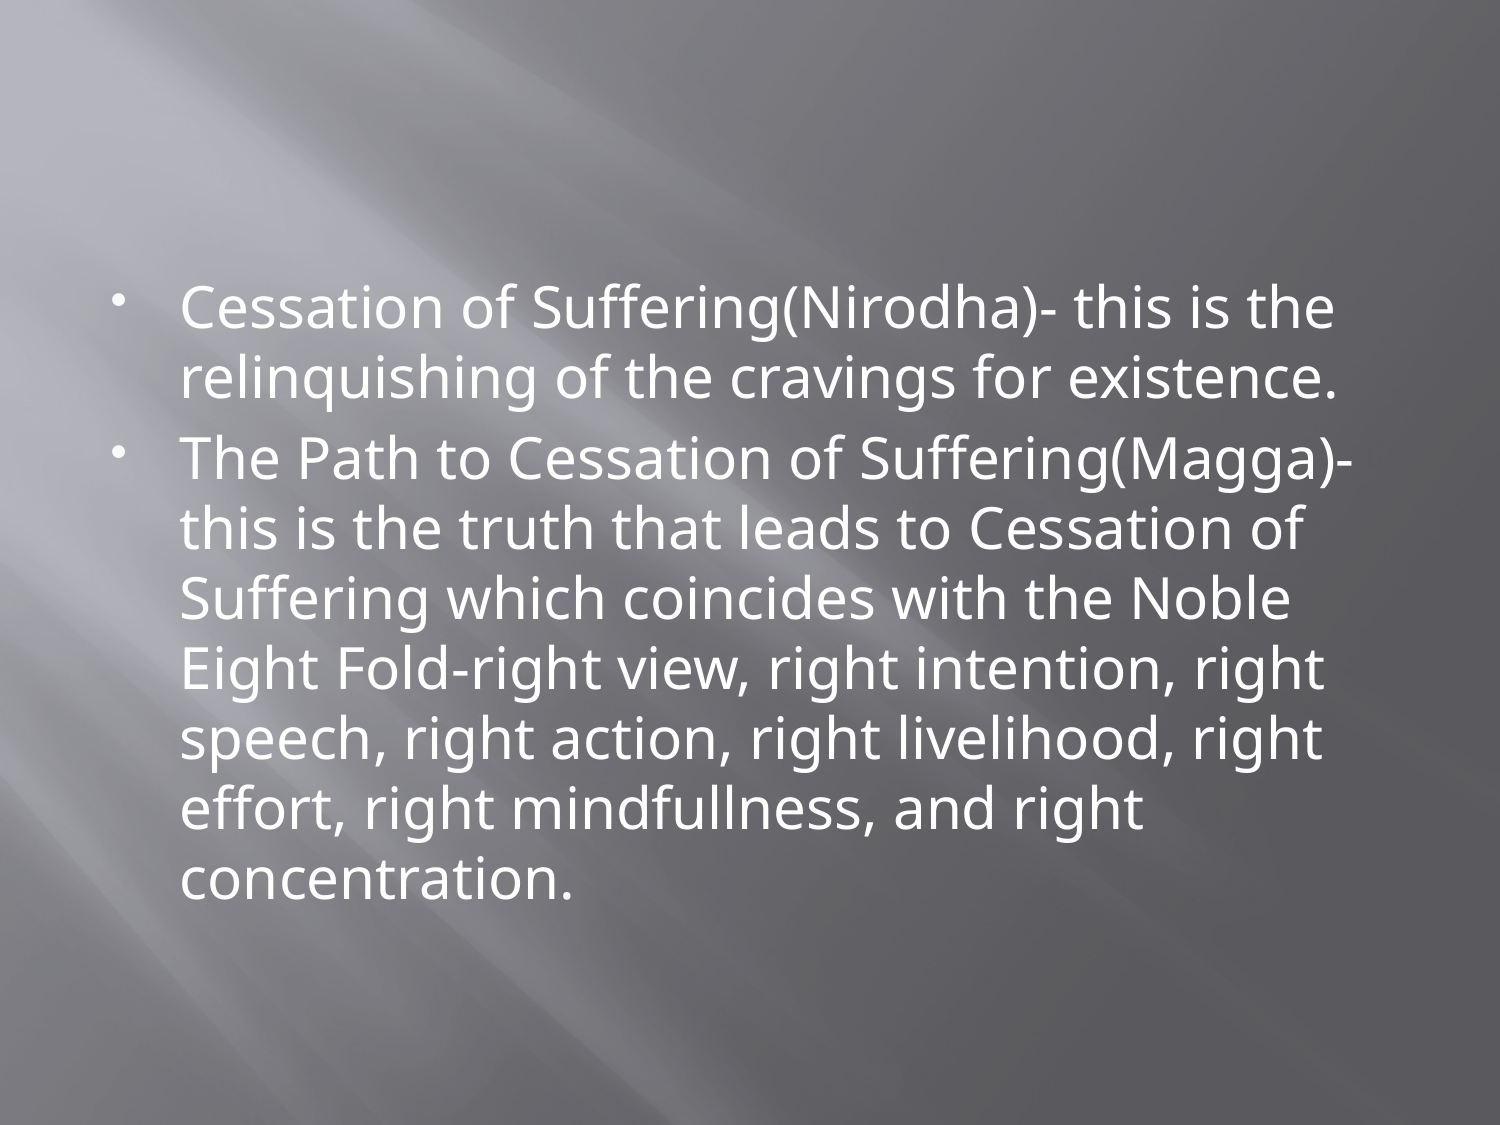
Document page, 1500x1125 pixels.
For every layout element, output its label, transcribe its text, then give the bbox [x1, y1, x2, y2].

list Cessation of Suffering(Nirodha)- this is the relinquishing of the cravings for existence. The Path to Cessation of Suffering(Magga)- this is the truth that leads to Cessation of Suffering which coincides with the Noble Eight Fold-right view, right intention, right speech, right action, right livelihood, right effort, right mindfullness, and right concentration. [75, 262, 1425, 1035]
